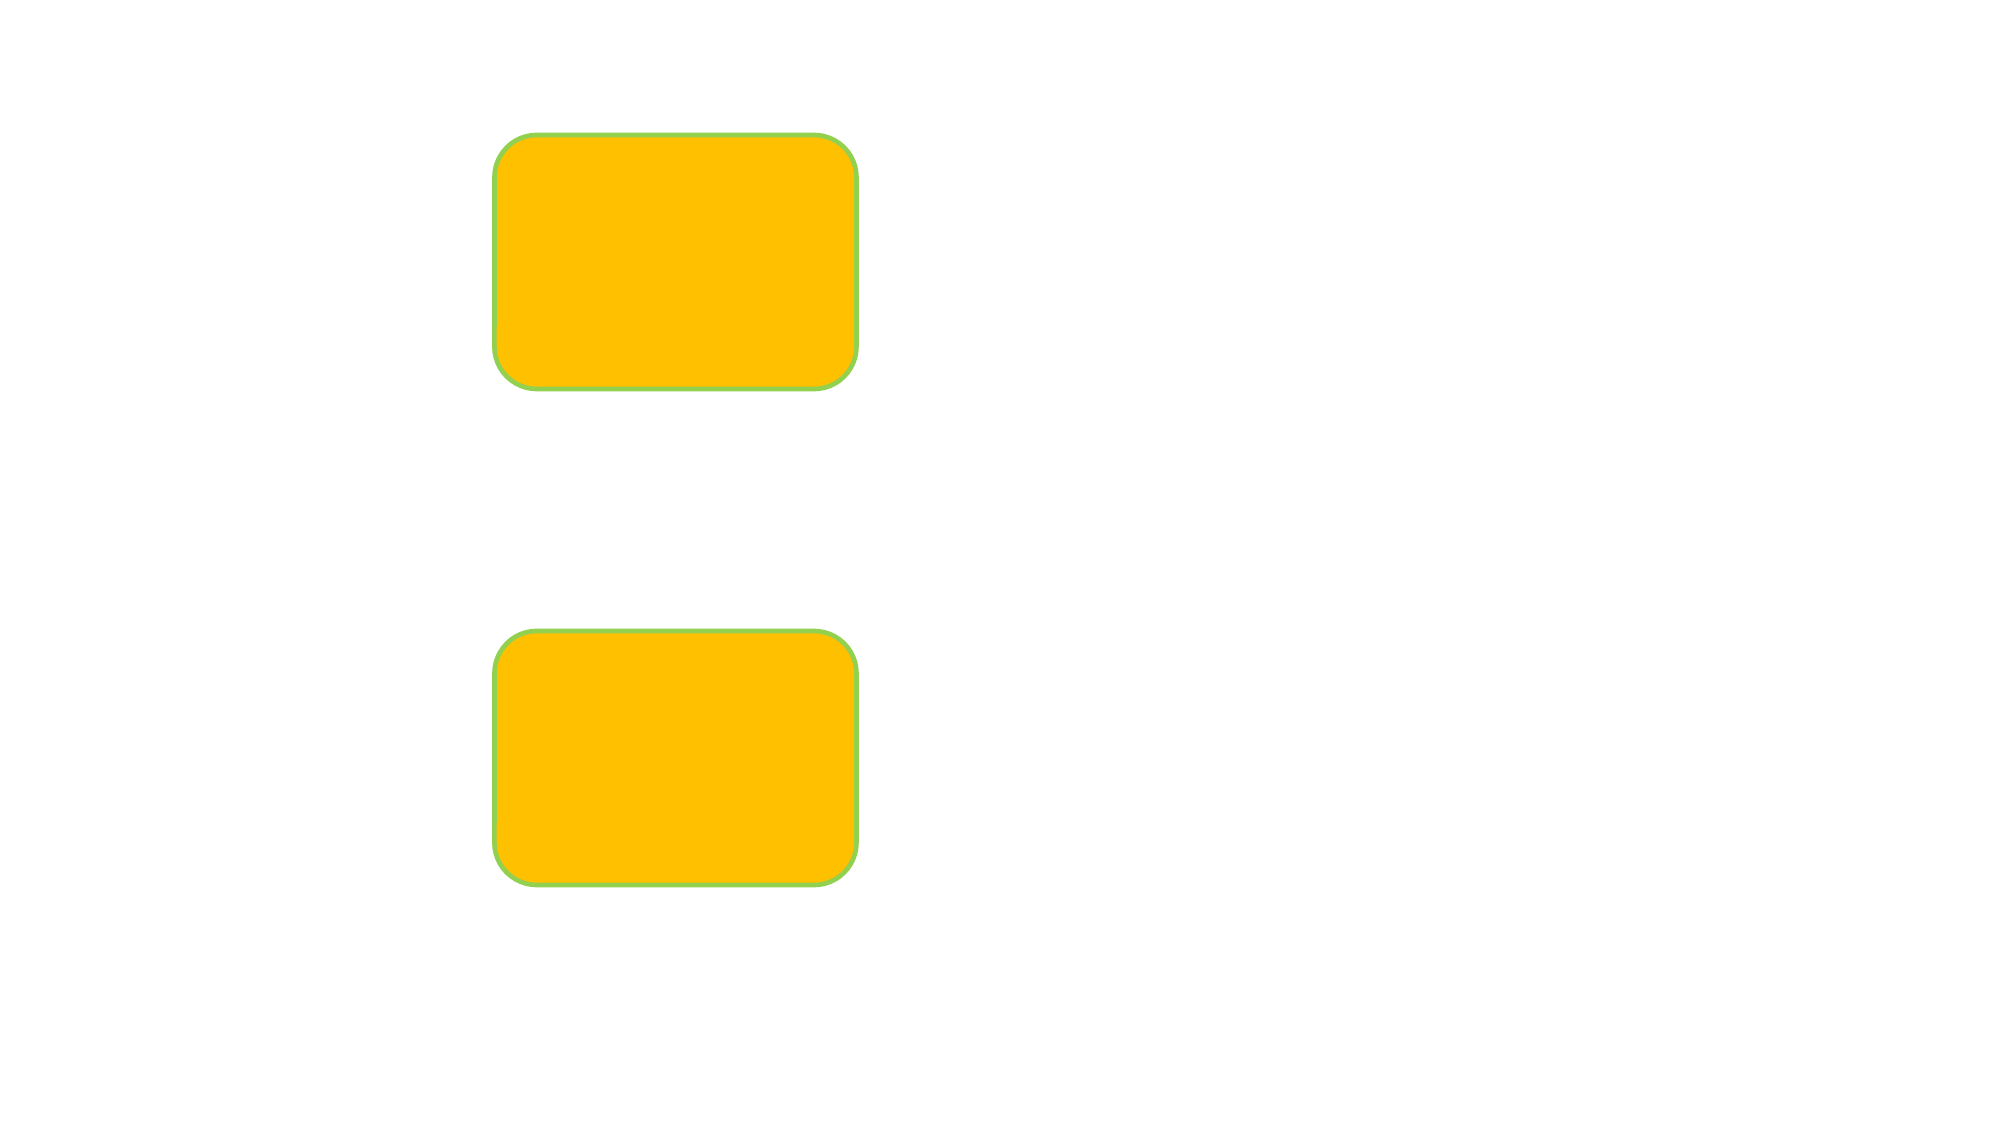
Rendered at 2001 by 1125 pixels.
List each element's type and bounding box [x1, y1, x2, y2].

text_box [493, 629, 858, 887]
text_box [493, 133, 858, 391]
